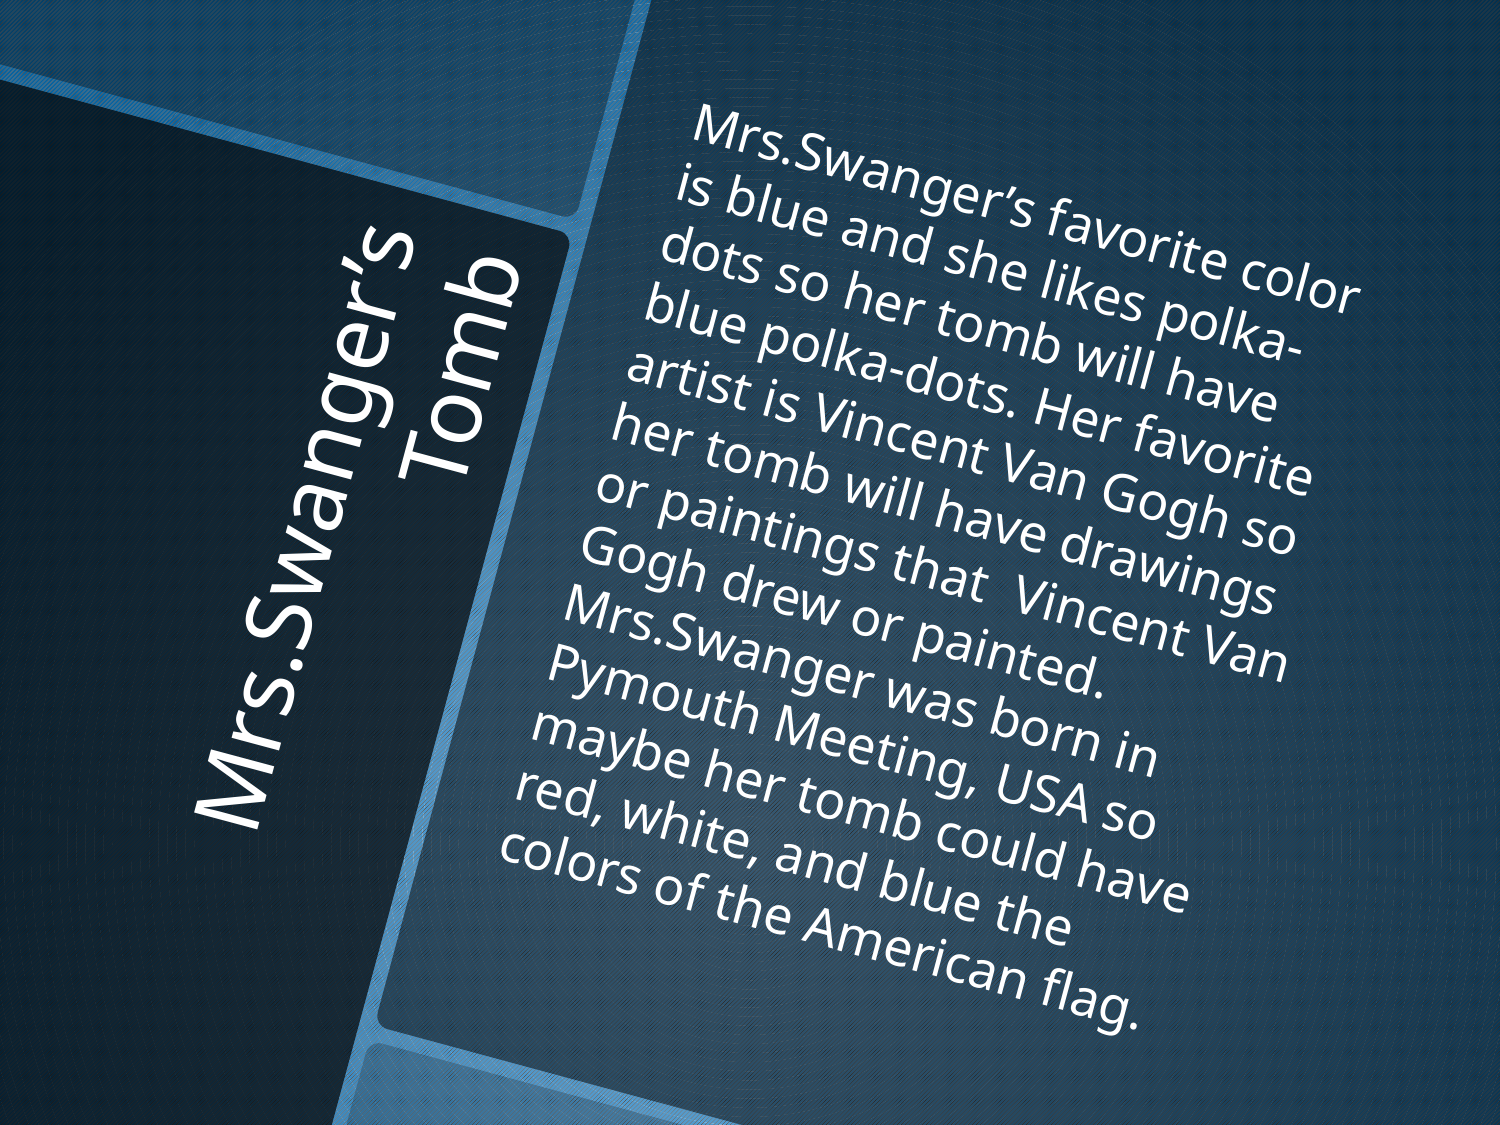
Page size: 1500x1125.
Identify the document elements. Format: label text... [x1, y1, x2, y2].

list Mrs.Swanger’s favorite color is blue and she likes polka-dots so her tomb will have blue polka-dots. Her favorite artist is Vincent Van Gogh so her tomb will have drawings or paintings that Vincent Van Gogh drew or painted. Mrs.Swanger was born in Pymouth Meeting, USA so maybe her tomb could have red, white, and blue the colors of the American flag. [475, 72, 1430, 1076]
title Mrs.Swanger’s Tomb [69, 181, 554, 1056]
